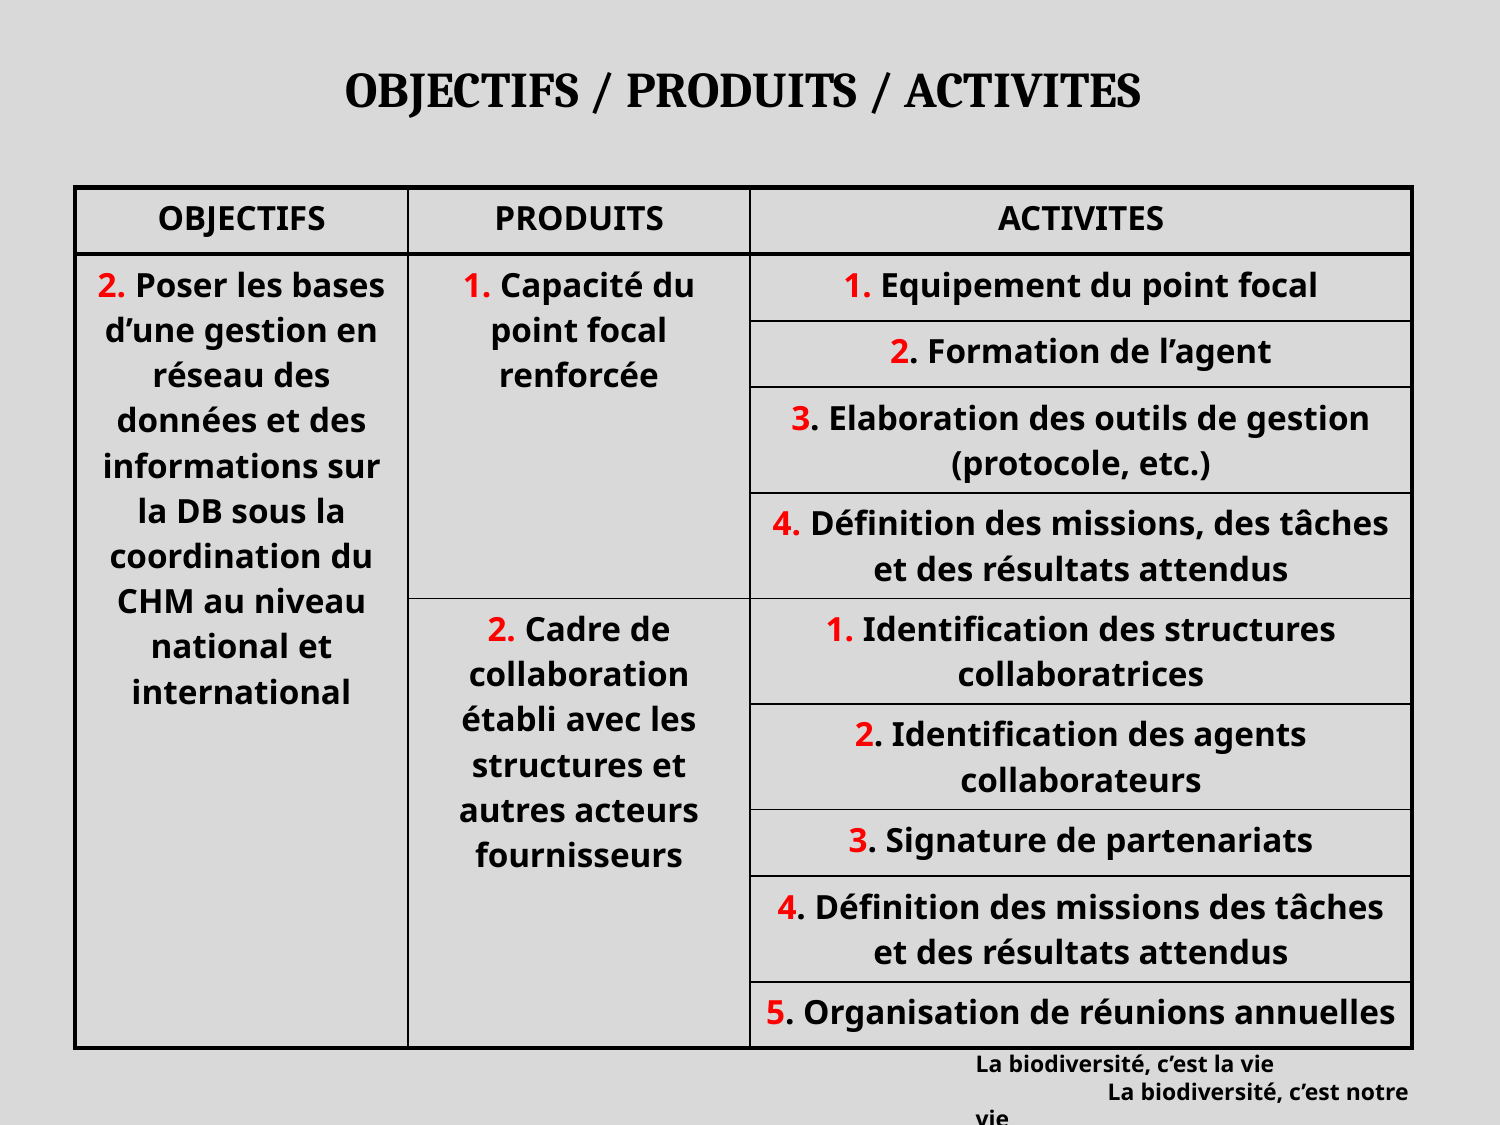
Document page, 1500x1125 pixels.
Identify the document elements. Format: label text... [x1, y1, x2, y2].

text_box Objectifs / PRODUITS / ACTIVITES [62, 49, 1425, 125]
table_cell 1. Identification des structures collaboratrices [751, 599, 1410, 703]
table_cell 3. Signature de partenariats [751, 810, 1410, 875]
table_cell 5. Organisation de réunions annuelles [751, 983, 1410, 1046]
table_cell 4. Définition des missions, des tâches et des résultats attendus [751, 494, 1410, 598]
table_cell 4. Définition des missions des tâches et des résultats attendus [751, 877, 1410, 981]
table_header PRODUITS [409, 190, 749, 252]
table_cell 2. Poser les bases d’une gestion en réseau des données et des informations sur la DB sous la coordination du CHM au niveau national et international [77, 256, 407, 1046]
table_cell 1. Equipement du point focal [751, 256, 1410, 320]
table_cell 2. Cadre de collaboration établi avec les structures et autres acteurs fournisseurs [409, 599, 749, 1046]
table_cell 3. Elaboration des outils de gestion (protocole, etc.) [751, 388, 1410, 492]
table_cell 2. Formation de l’agent [751, 322, 1410, 386]
table_header ACTIVITES [751, 190, 1410, 252]
table_header OBJECTIFS [77, 190, 407, 252]
table_cell 1. Capacité du point focal renforcée [409, 256, 749, 598]
table_cell 2. Identification des agents collaborateurs [751, 705, 1410, 809]
text_box La biodiversité, c’est la vie La biodiversité, c’est notre vie [960, 1042, 1430, 1125]
